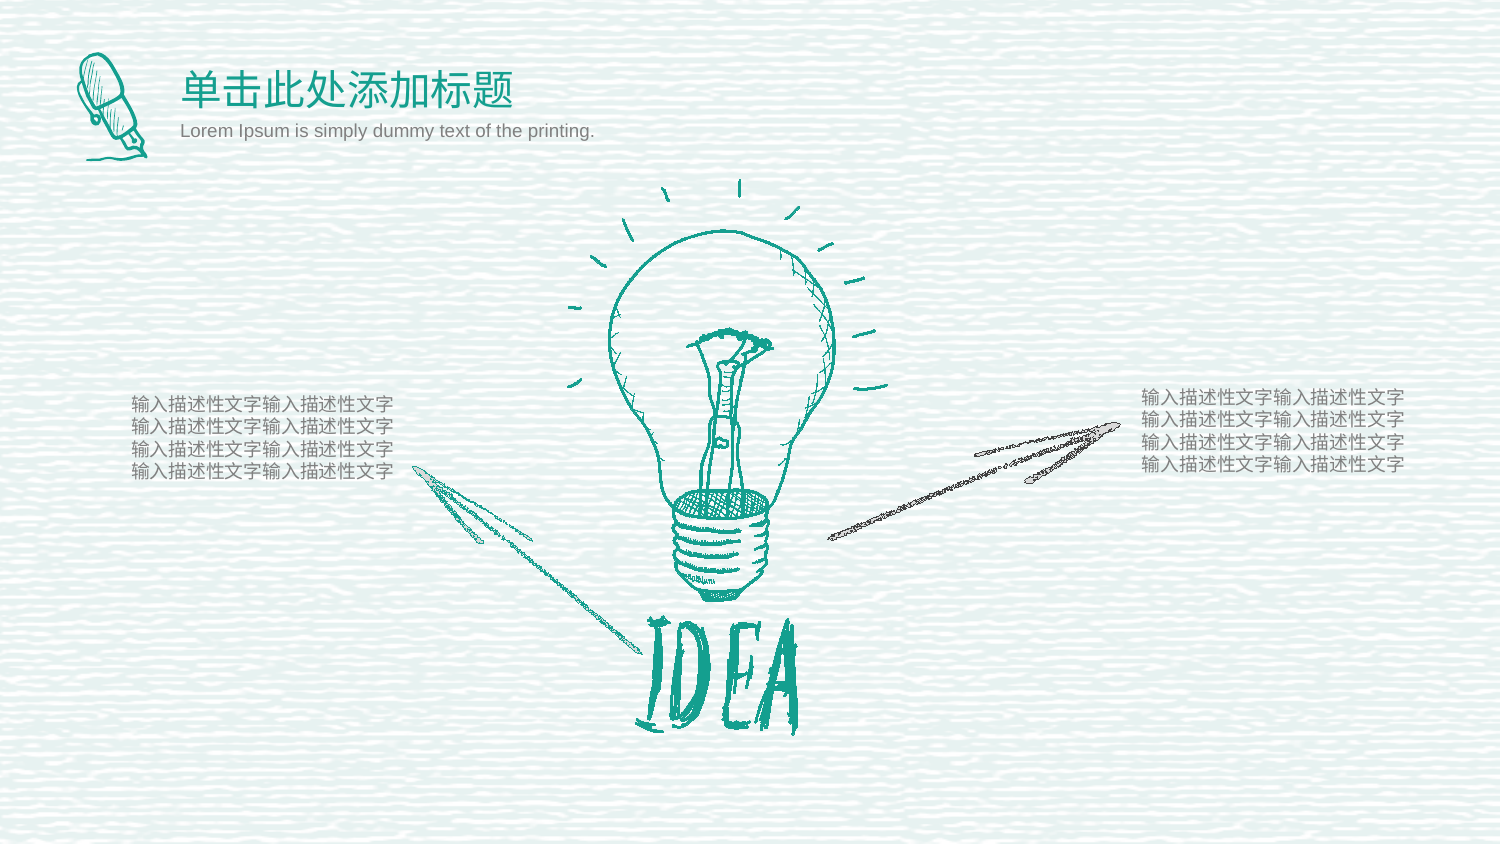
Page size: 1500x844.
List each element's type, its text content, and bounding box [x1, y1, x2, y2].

text_box 输入描述性文字输入描述性文字 输入描述性文字输入描述性文字 输入描述性文字输入描述性文字 输入描述性文字输入描述性文字 [70, 386, 454, 511]
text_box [815, 454, 1130, 501]
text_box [566, 178, 889, 754]
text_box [381, 539, 679, 577]
text_box 输入描述性文字输入描述性文字 输入描述性文字输入描述性文字 输入描述性文字输入描述性文字 输入描述性文字输入描述性文字 [1081, 379, 1465, 504]
